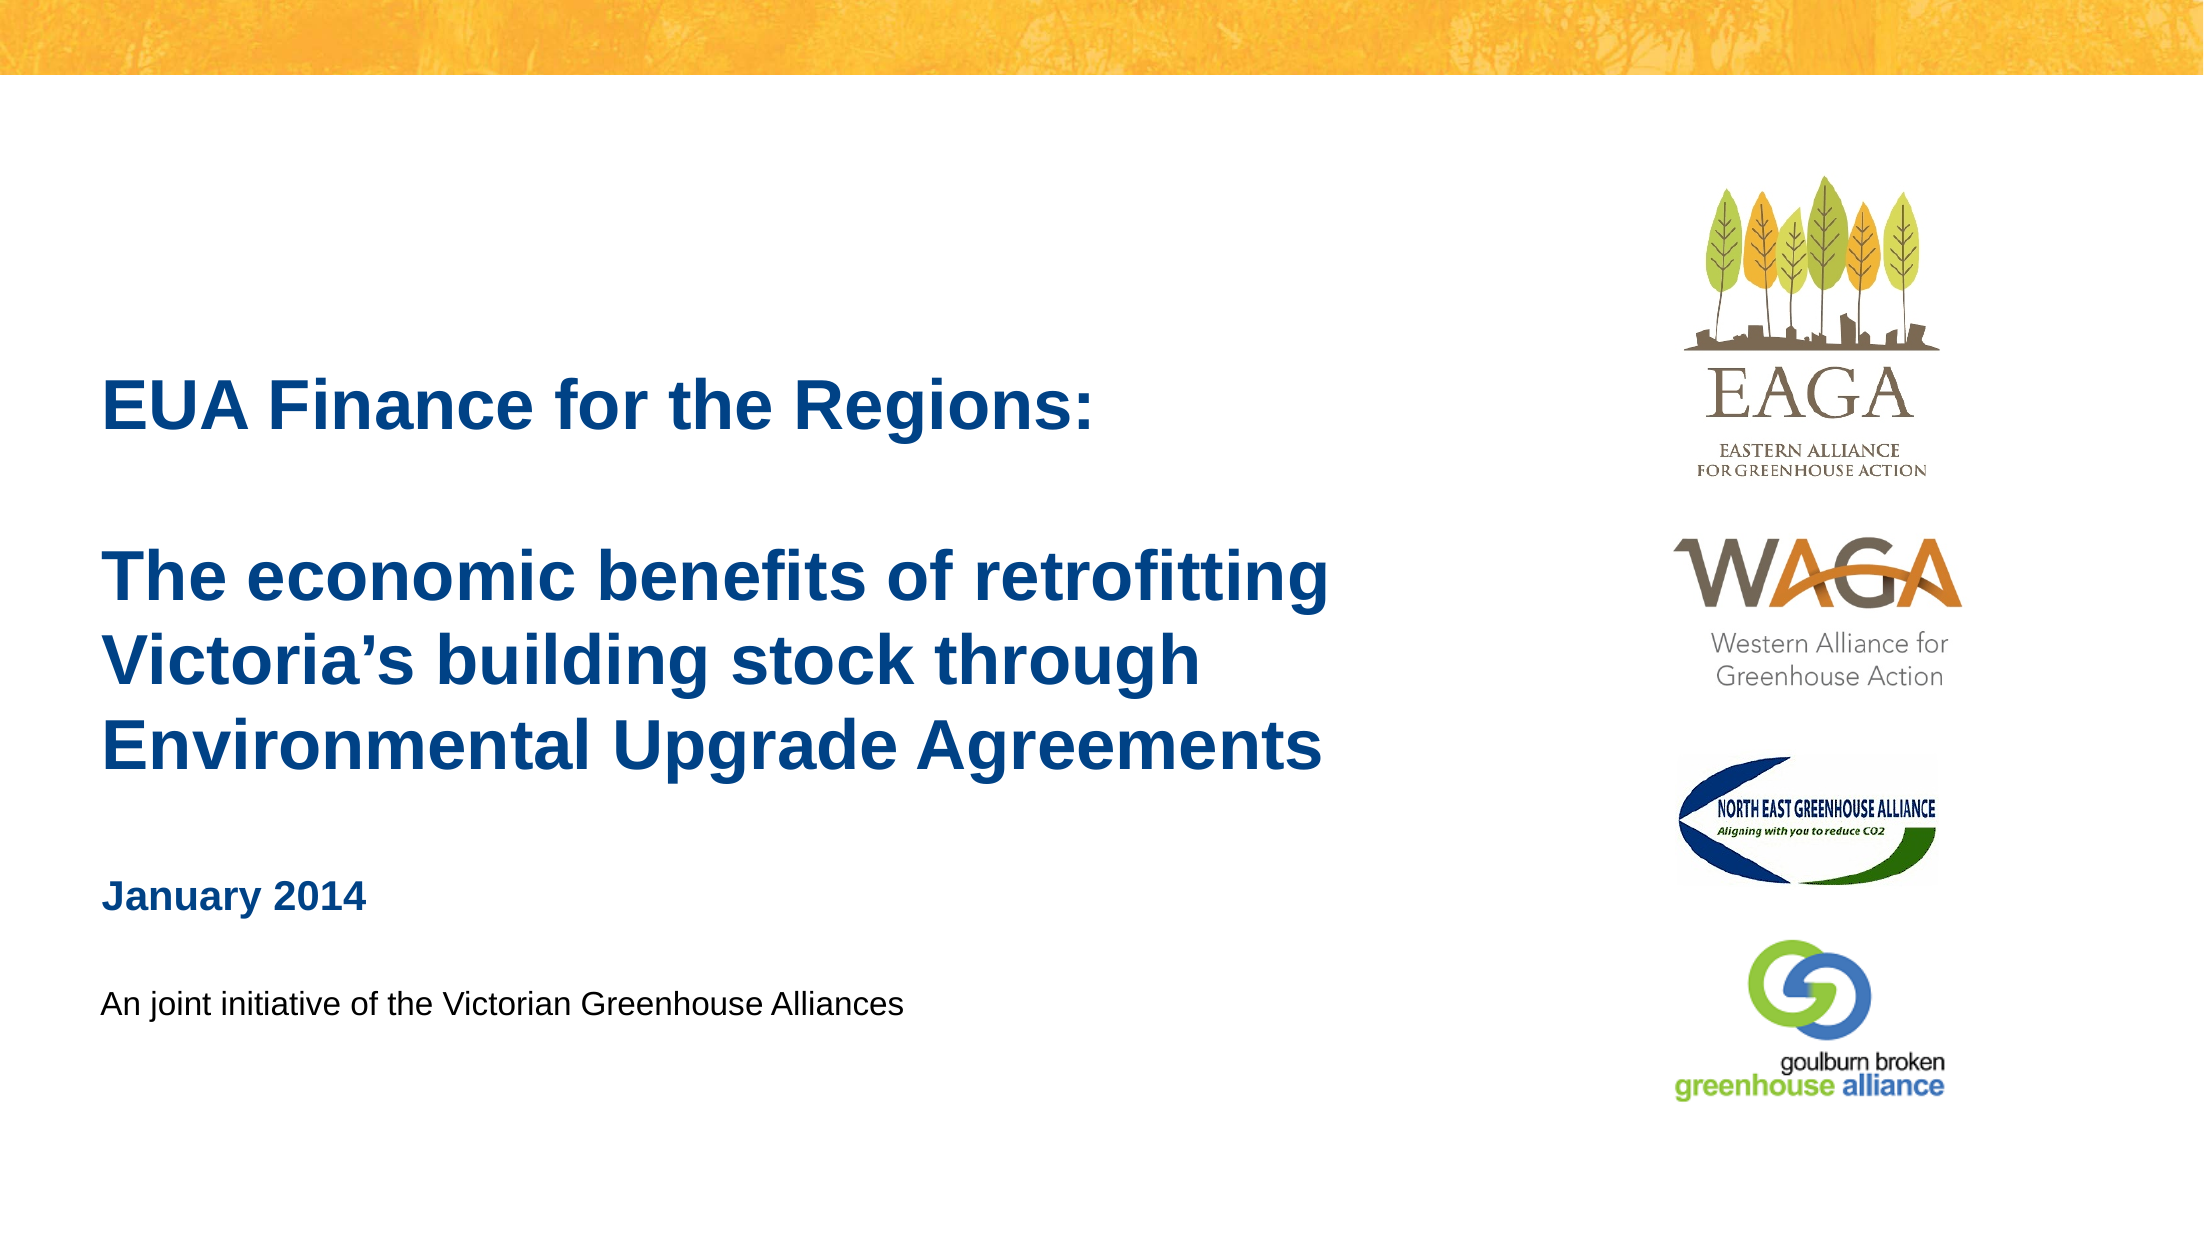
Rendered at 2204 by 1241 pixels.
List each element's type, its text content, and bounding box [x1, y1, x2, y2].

text_box An joint initiative of the Victorian Greenhouse Alliances [85, 974, 1662, 1030]
picture [0, 0, 2204, 75]
picture [1640, 500, 2012, 719]
picture [1675, 171, 1946, 481]
title EUA Finance for the Regions: The economic benefits of retrofitting Victoria’s building stock through Environmental Upgrade Agreements January 2014 [81, 349, 1575, 937]
picture [1675, 748, 1939, 890]
picture [1667, 936, 1958, 1106]
